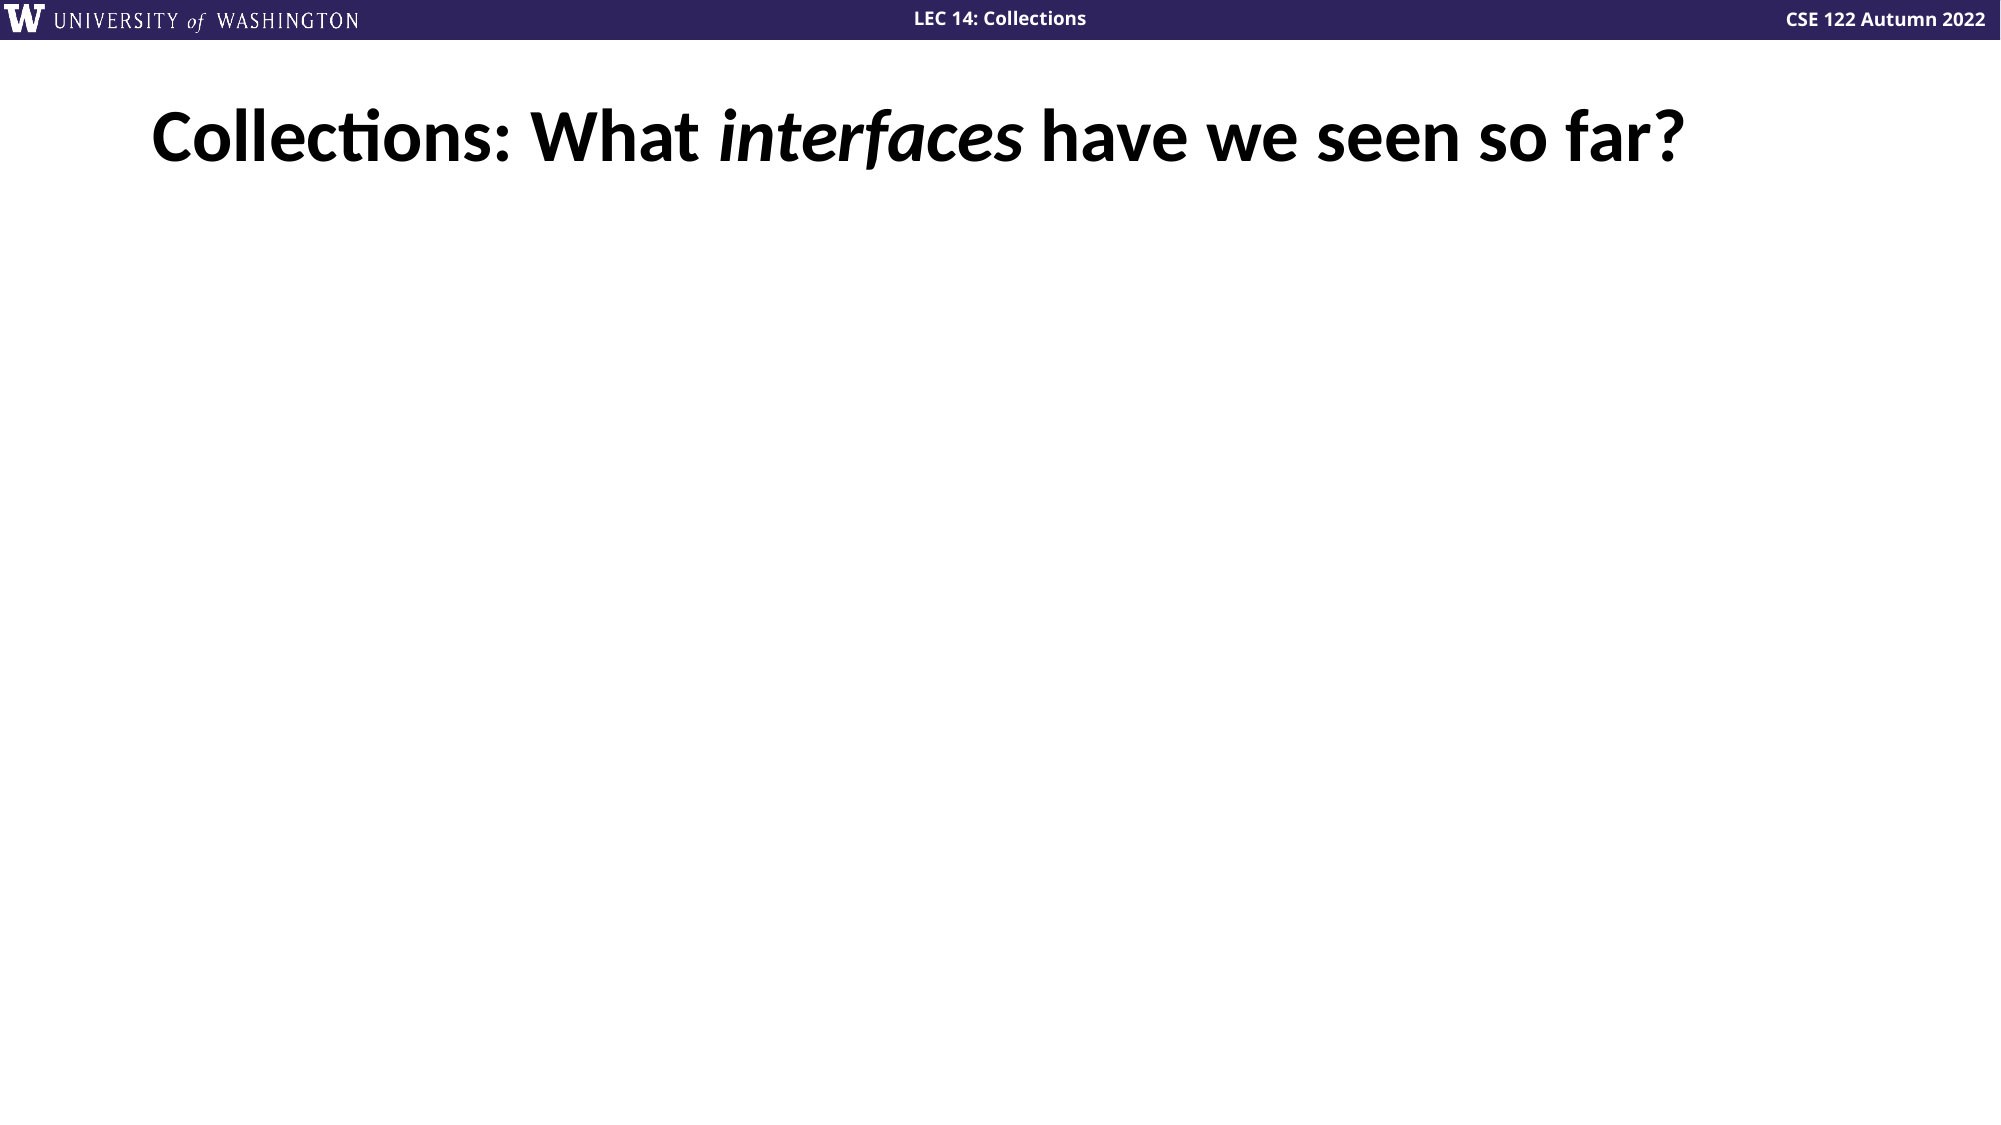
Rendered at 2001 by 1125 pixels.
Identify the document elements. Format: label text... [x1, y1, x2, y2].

title Collections: What interfaces have we seen so far? [137, 74, 1863, 200]
picture [4, 4, 358, 33]
